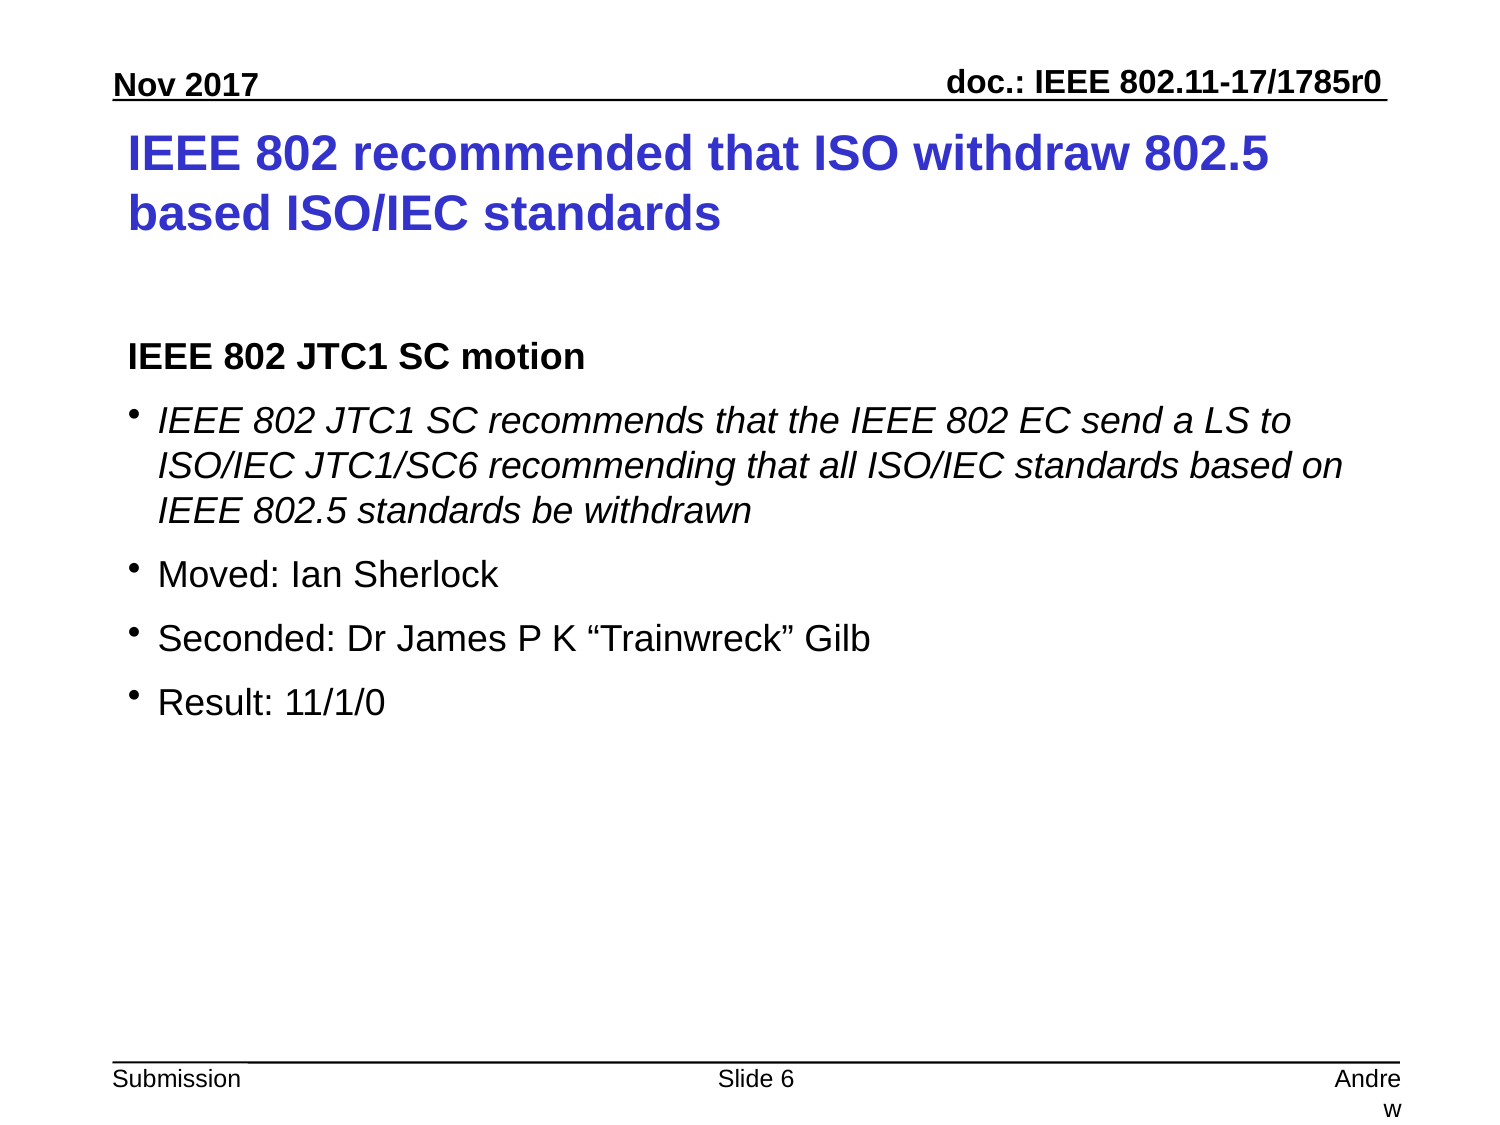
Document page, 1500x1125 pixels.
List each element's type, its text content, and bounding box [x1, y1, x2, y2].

list IEEE 802 JTC1 SC motion IEEE 802 JTC1 SC recommends that the IEEE 802 EC send a LS to ISO/IEC JTC1/SC6 recommending that all ISO/IEC standards based on IEEE 802.5 standards be withdrawn Moved: Ian Sherlock Seconded: Dr James P K “Trainwreck” Gilb Result: 11/1/0 [112, 324, 1388, 1000]
footer Andrew Myles, Cisco [1320, 1061, 1402, 1093]
slide_number Slide 6 [709, 1061, 803, 1093]
title IEEE 802 recommended that ISO withdraw 802.5 based ISO/IEC standards [112, 112, 1388, 288]
